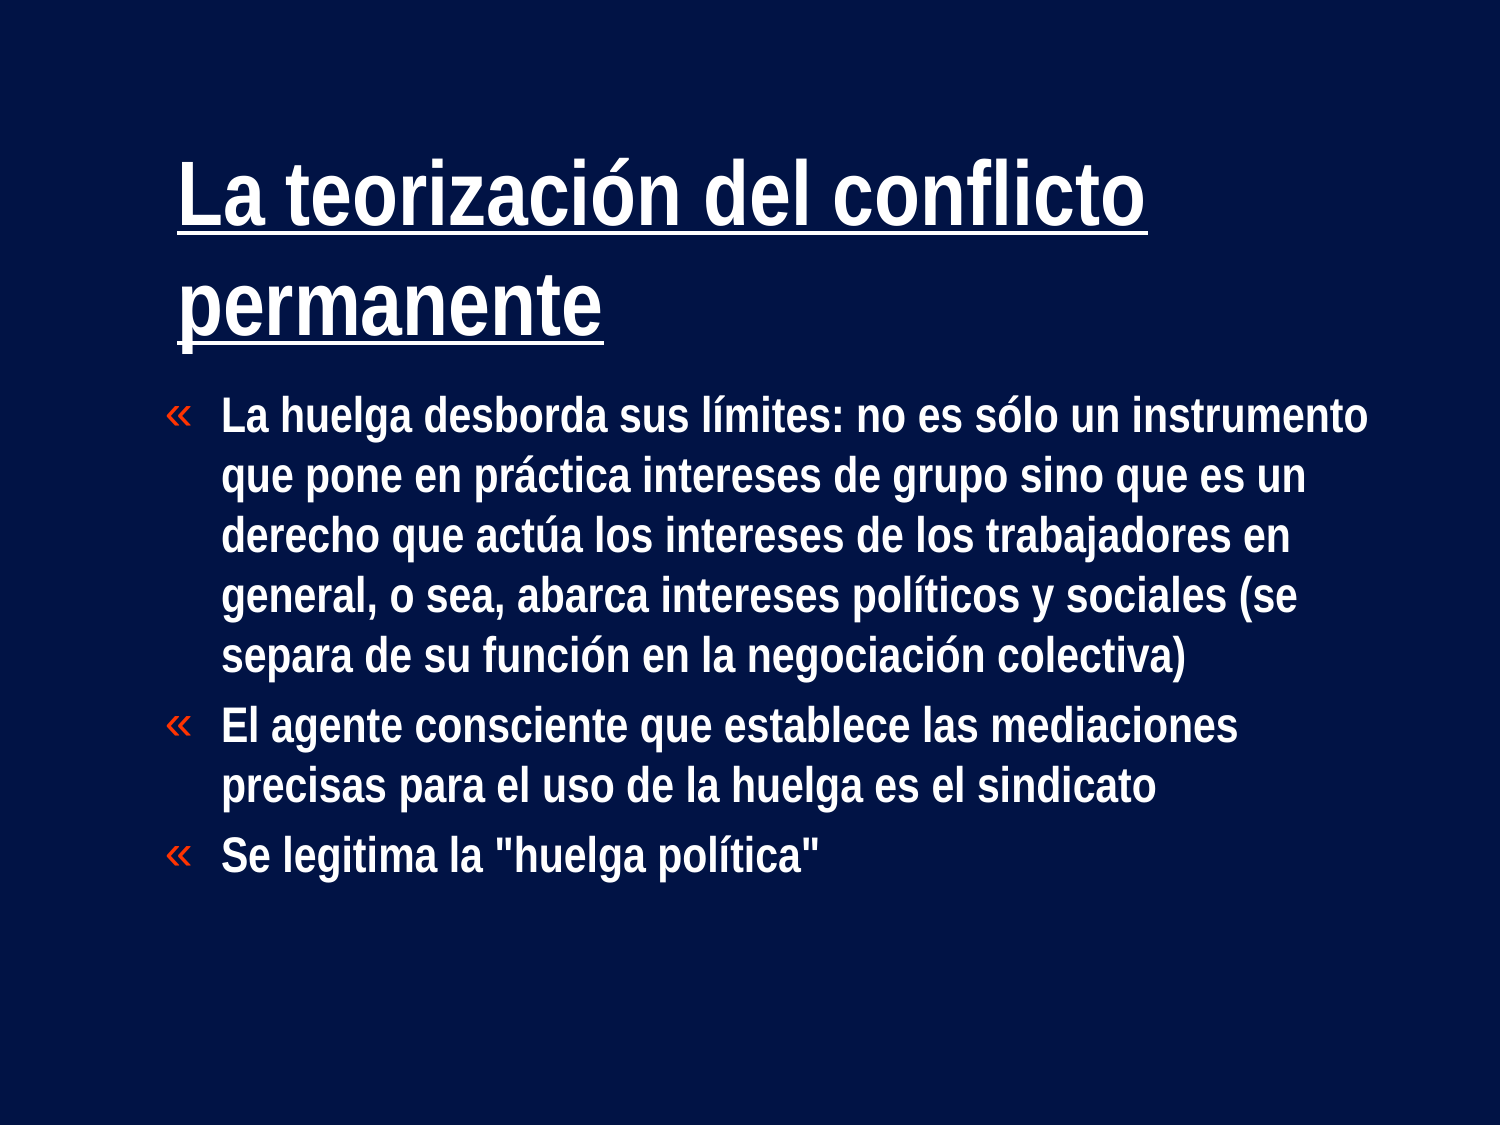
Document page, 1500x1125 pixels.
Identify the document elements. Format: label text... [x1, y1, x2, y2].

title La teorización del conflicto permanente [162, 149, 1388, 338]
list La huelga desborda sus límites: no es sólo un instrumento que pone en práctica intereses de grupo sino que es un derecho que actúa los intereses de los trabajadores en general, o sea, abarca intereses políticos y sociales (se separa de su función en la negociación colectiva) El agente consciente que establece las mediaciones precisas para el uso de la huelga es el sindicato Se legitima la "huelga política" [150, 375, 1431, 1075]
